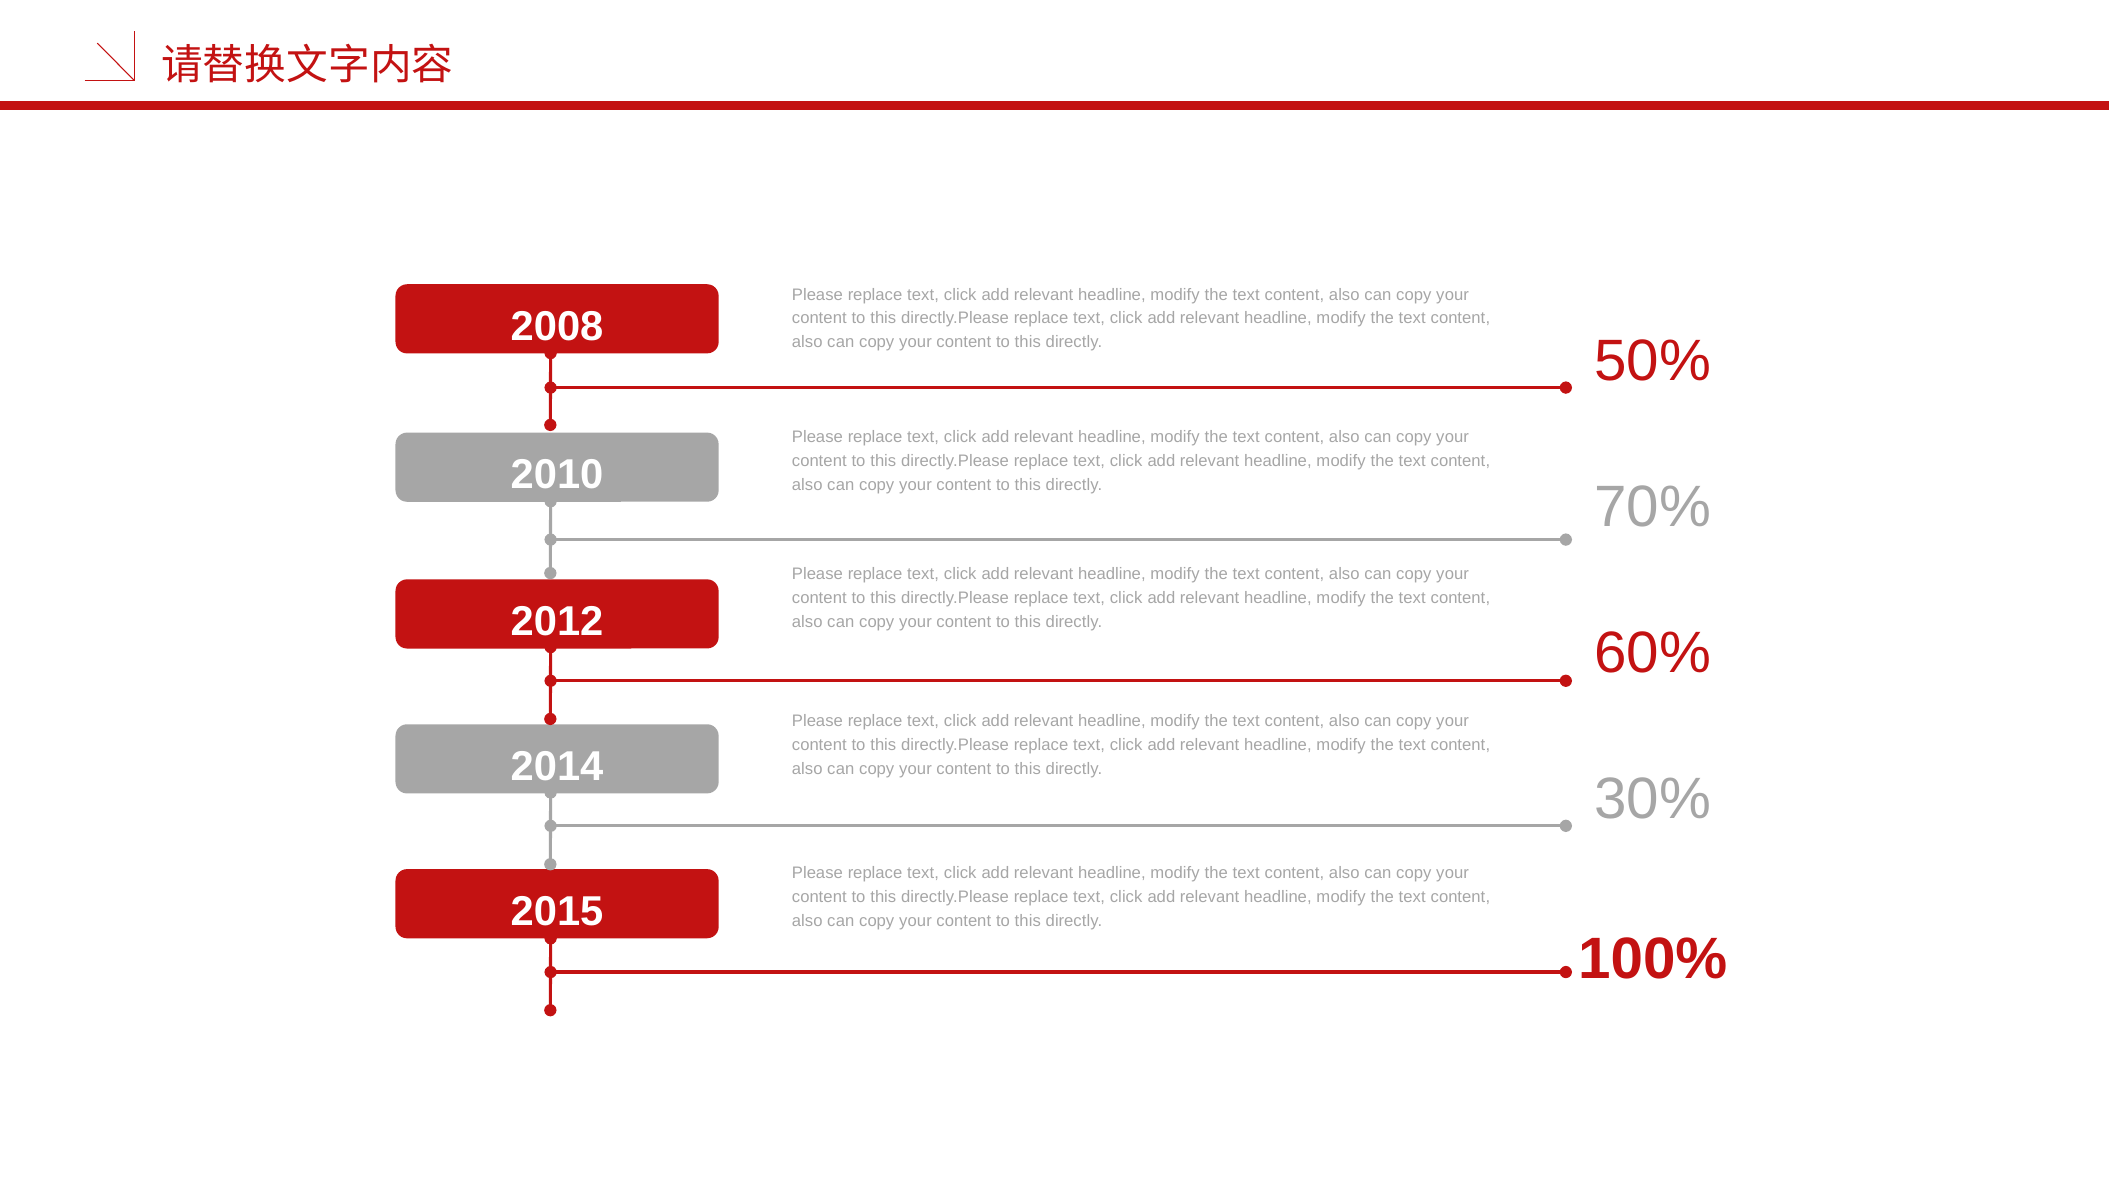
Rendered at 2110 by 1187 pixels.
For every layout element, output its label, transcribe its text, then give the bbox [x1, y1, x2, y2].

text_box 50% [1595, 314, 1710, 401]
text_box 60% [1595, 606, 1710, 693]
text_box 2010 [394, 431, 720, 503]
text_box 请替换文字内容 [145, 22, 500, 94]
text_box 2014 [394, 723, 720, 795]
text_box Please replace text, click add relevant headline, modify the text content, also can copy your content to this directly.Please replace text, click add relevant headline, modify the text content, also can copy your content to this directly. [791, 279, 1525, 352]
text_box 70% [1595, 460, 1710, 547]
text_box Please replace text, click add relevant headline, modify the text content, also can copy your content to this directly.Please replace text, click add relevant headline, modify the text content, also can copy your content to this directly. [791, 858, 1525, 930]
text_box 30% [1595, 752, 1710, 839]
text_box 2008 [394, 283, 720, 355]
text_box 2012 [394, 578, 720, 650]
text_box 100% [1578, 897, 1728, 985]
text_box 2015 [394, 868, 720, 940]
text_box Please replace text, click add relevant headline, modify the text content, also can copy your content to this directly.Please replace text, click add relevant headline, modify the text content, also can copy your content to this directly. [791, 706, 1525, 779]
text_box Please replace text, click add relevant headline, modify the text content, also can copy your content to this directly.Please replace text, click add relevant headline, modify the text content, also can copy your content to this directly. [791, 422, 1525, 494]
text_box Please replace text, click add relevant headline, modify the text content, also can copy your content to this directly.Please replace text, click add relevant headline, modify the text content, also can copy your content to this directly. [791, 559, 1525, 632]
